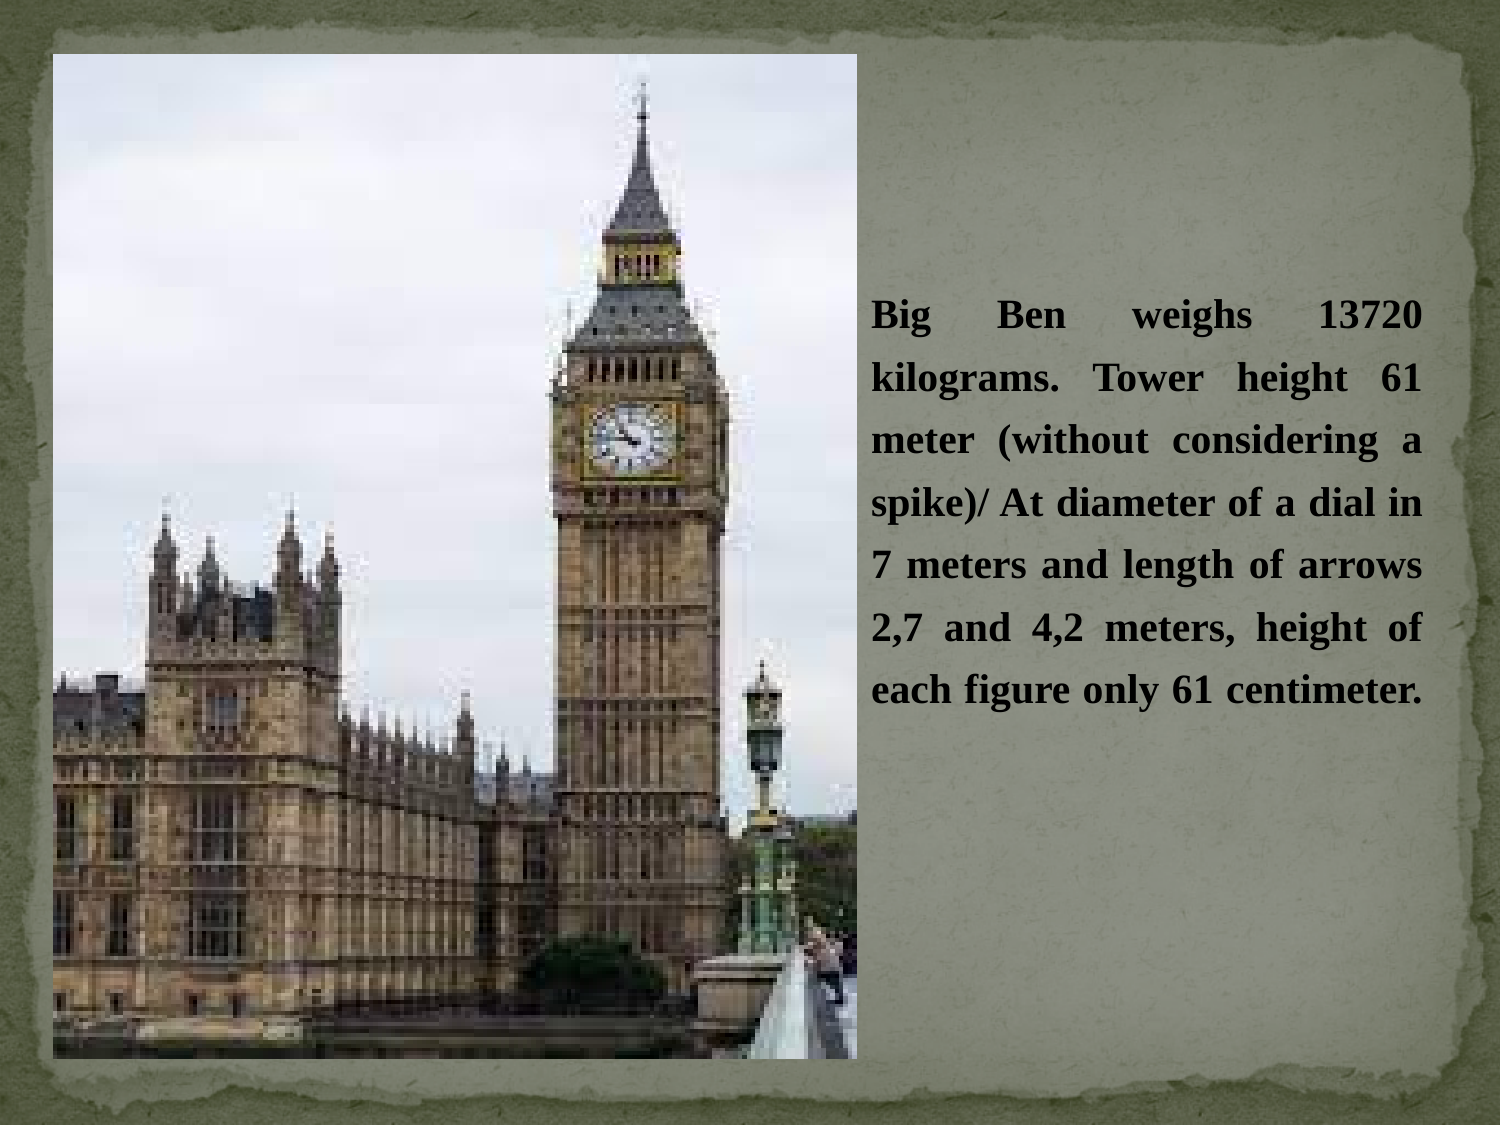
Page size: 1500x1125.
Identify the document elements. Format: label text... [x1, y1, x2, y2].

picture [53, 54, 857, 1059]
list Big Ben weighs 13720 kilograms. Tower height 61 meter (without considering a spike)/ At diameter of a dial in 7 meters and length of arrows 2,7 and 4,2 meters, height of each figure only 61 centimeter. [865, 267, 1438, 752]
